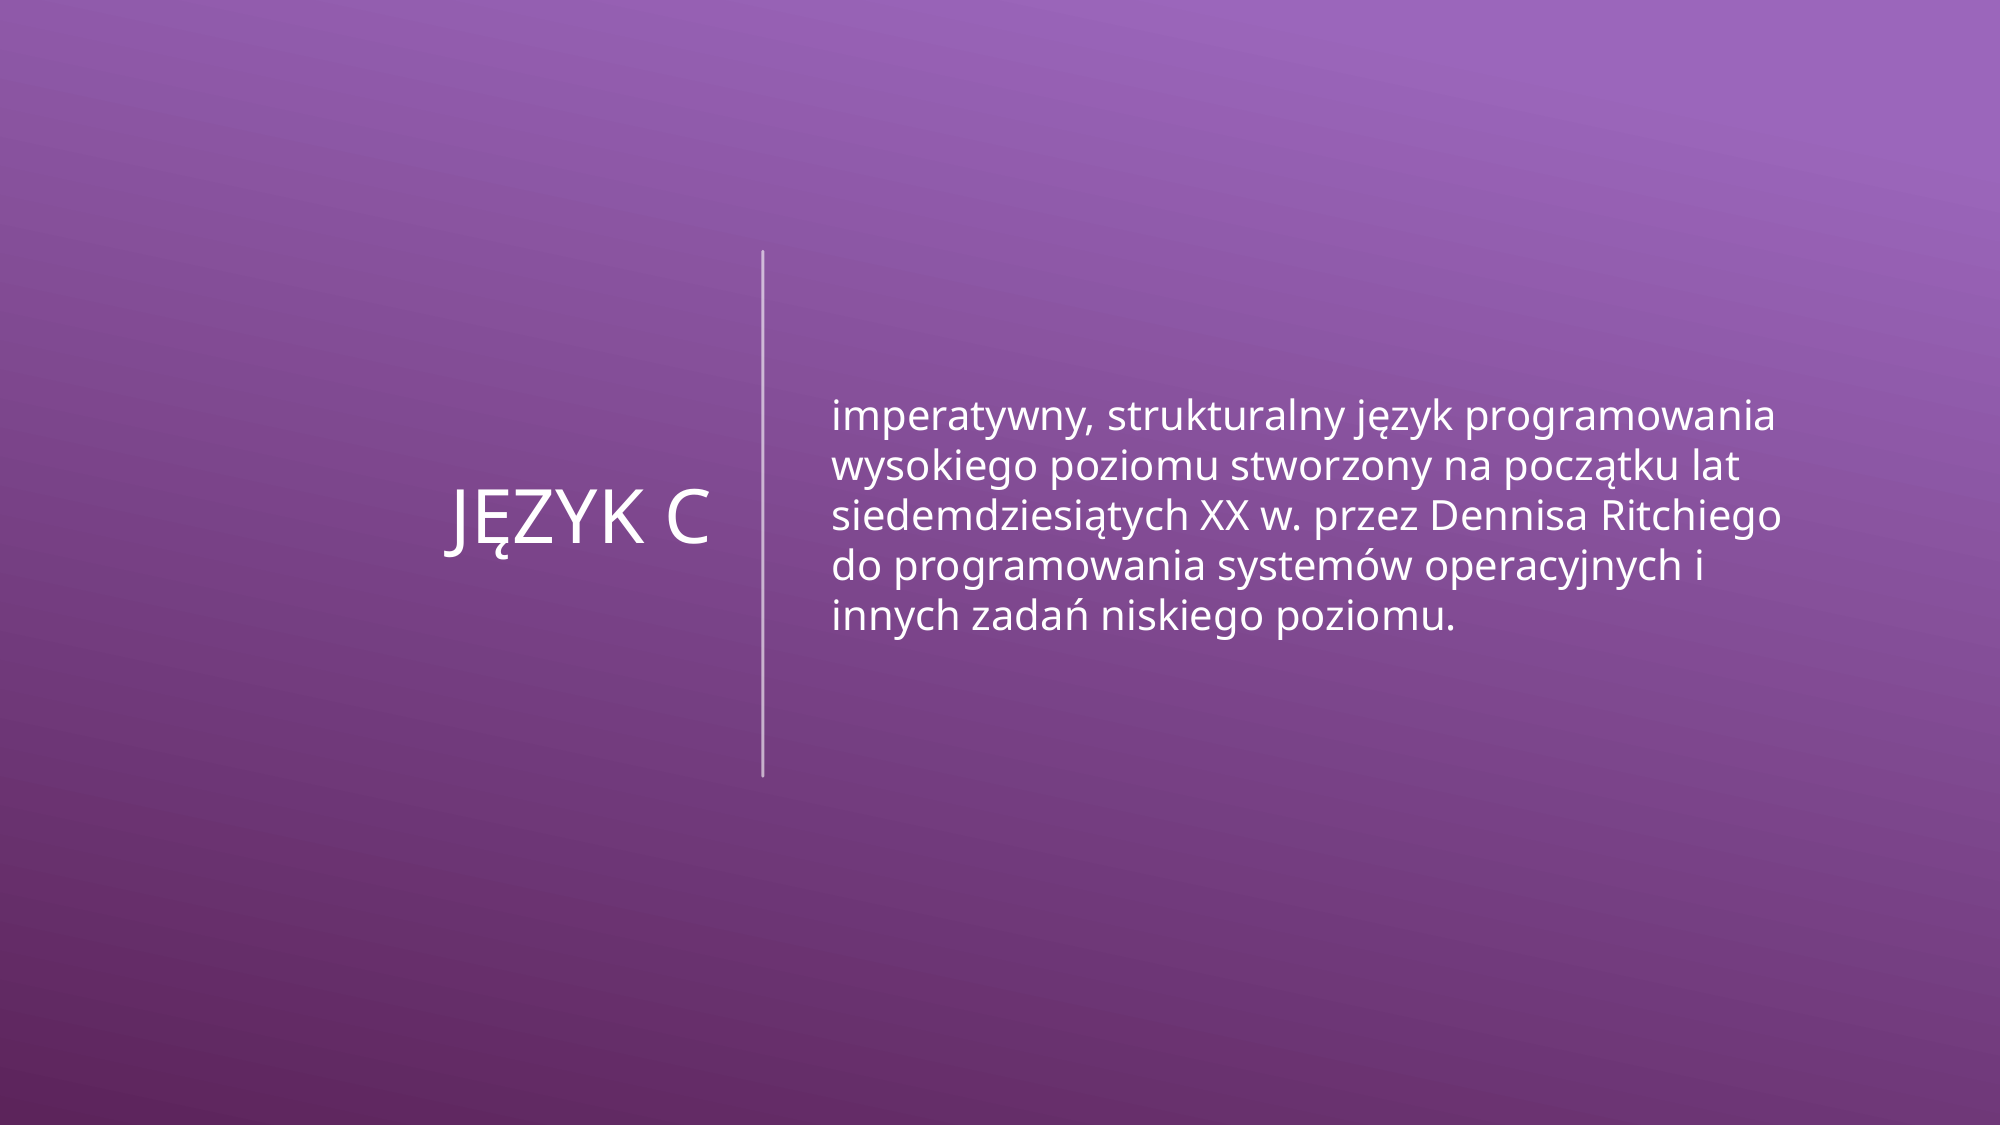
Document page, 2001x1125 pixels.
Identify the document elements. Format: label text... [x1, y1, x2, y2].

list imperatywny, strukturalny język programowania wysokiego poziomu stworzony na początku lat siedemdziesiątych XX w. przez Dennisa Ritchiego do programowania systemów operacyjnych i innych zadań niskiego poziomu. [816, 112, 1849, 915]
title Język C [112, 112, 727, 915]
text_box [0, 0, 2000, 1125]
